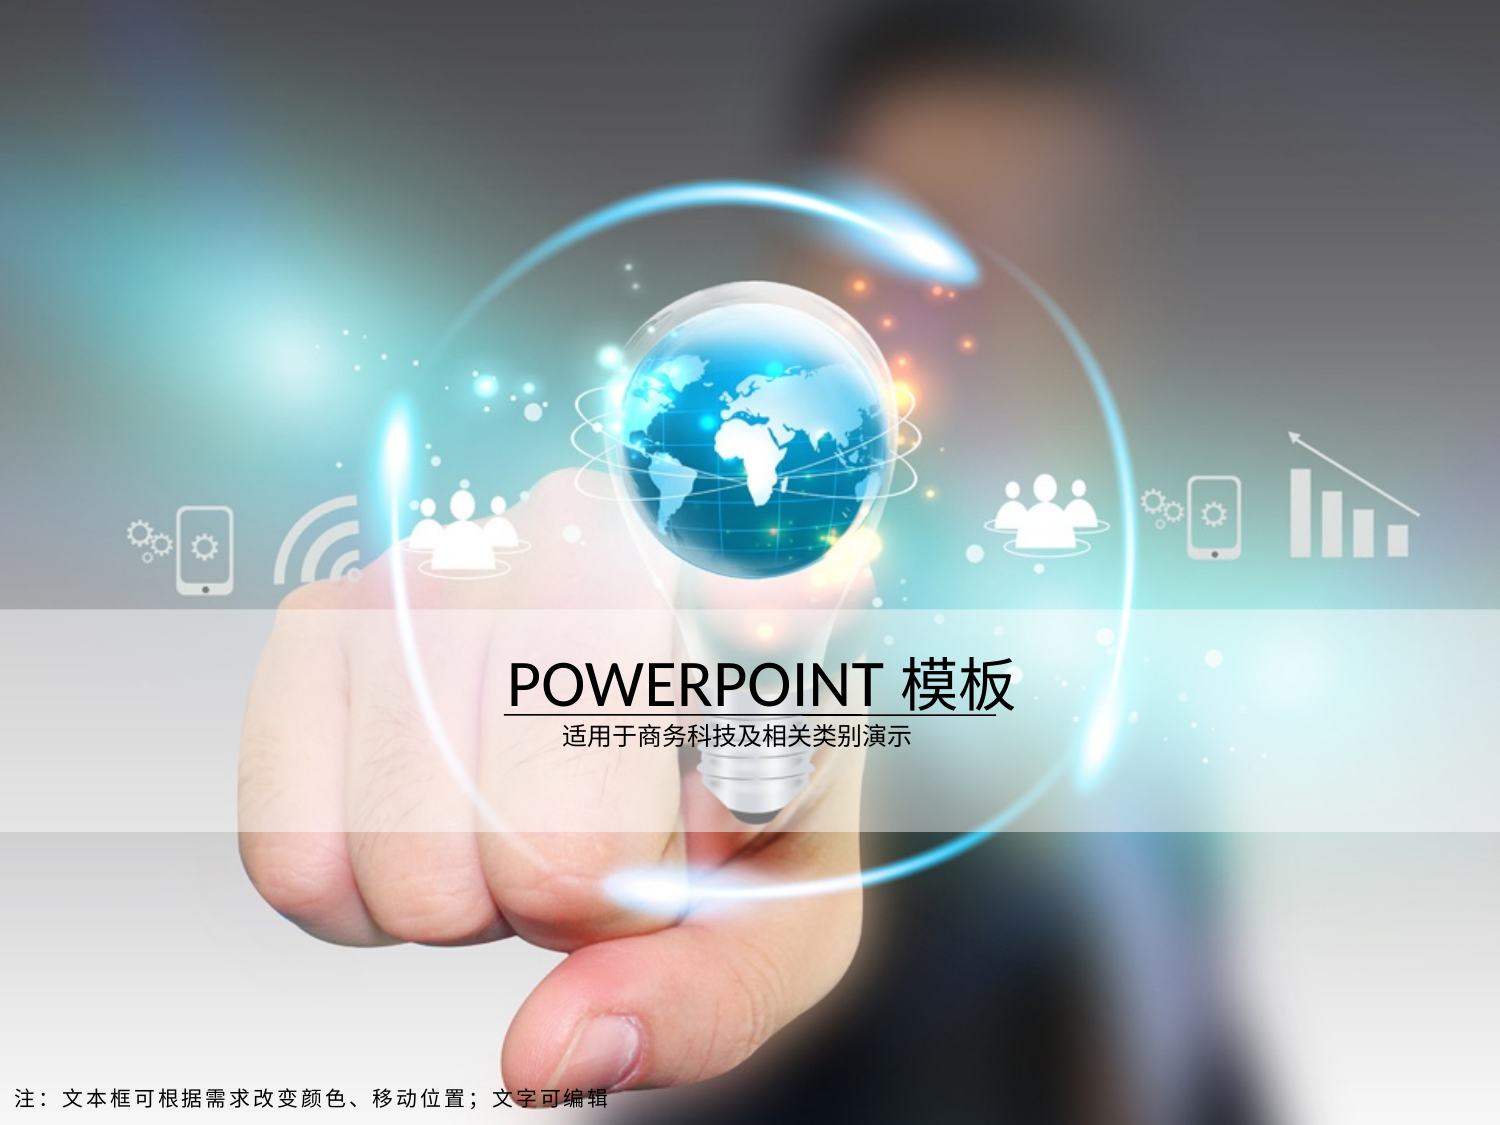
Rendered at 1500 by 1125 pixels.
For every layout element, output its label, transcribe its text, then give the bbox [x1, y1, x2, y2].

picture [0, 0, 1500, 607]
text_box [0, 607, 1500, 834]
text_box 注：文本框可根据需求改变颜色、移动位置；文字可编辑 [0, 1077, 633, 1125]
picture [0, 834, 1500, 1125]
text_box POWERPOINT模板 适用于商务科技及相关类别演示 [492, 632, 1289, 818]
